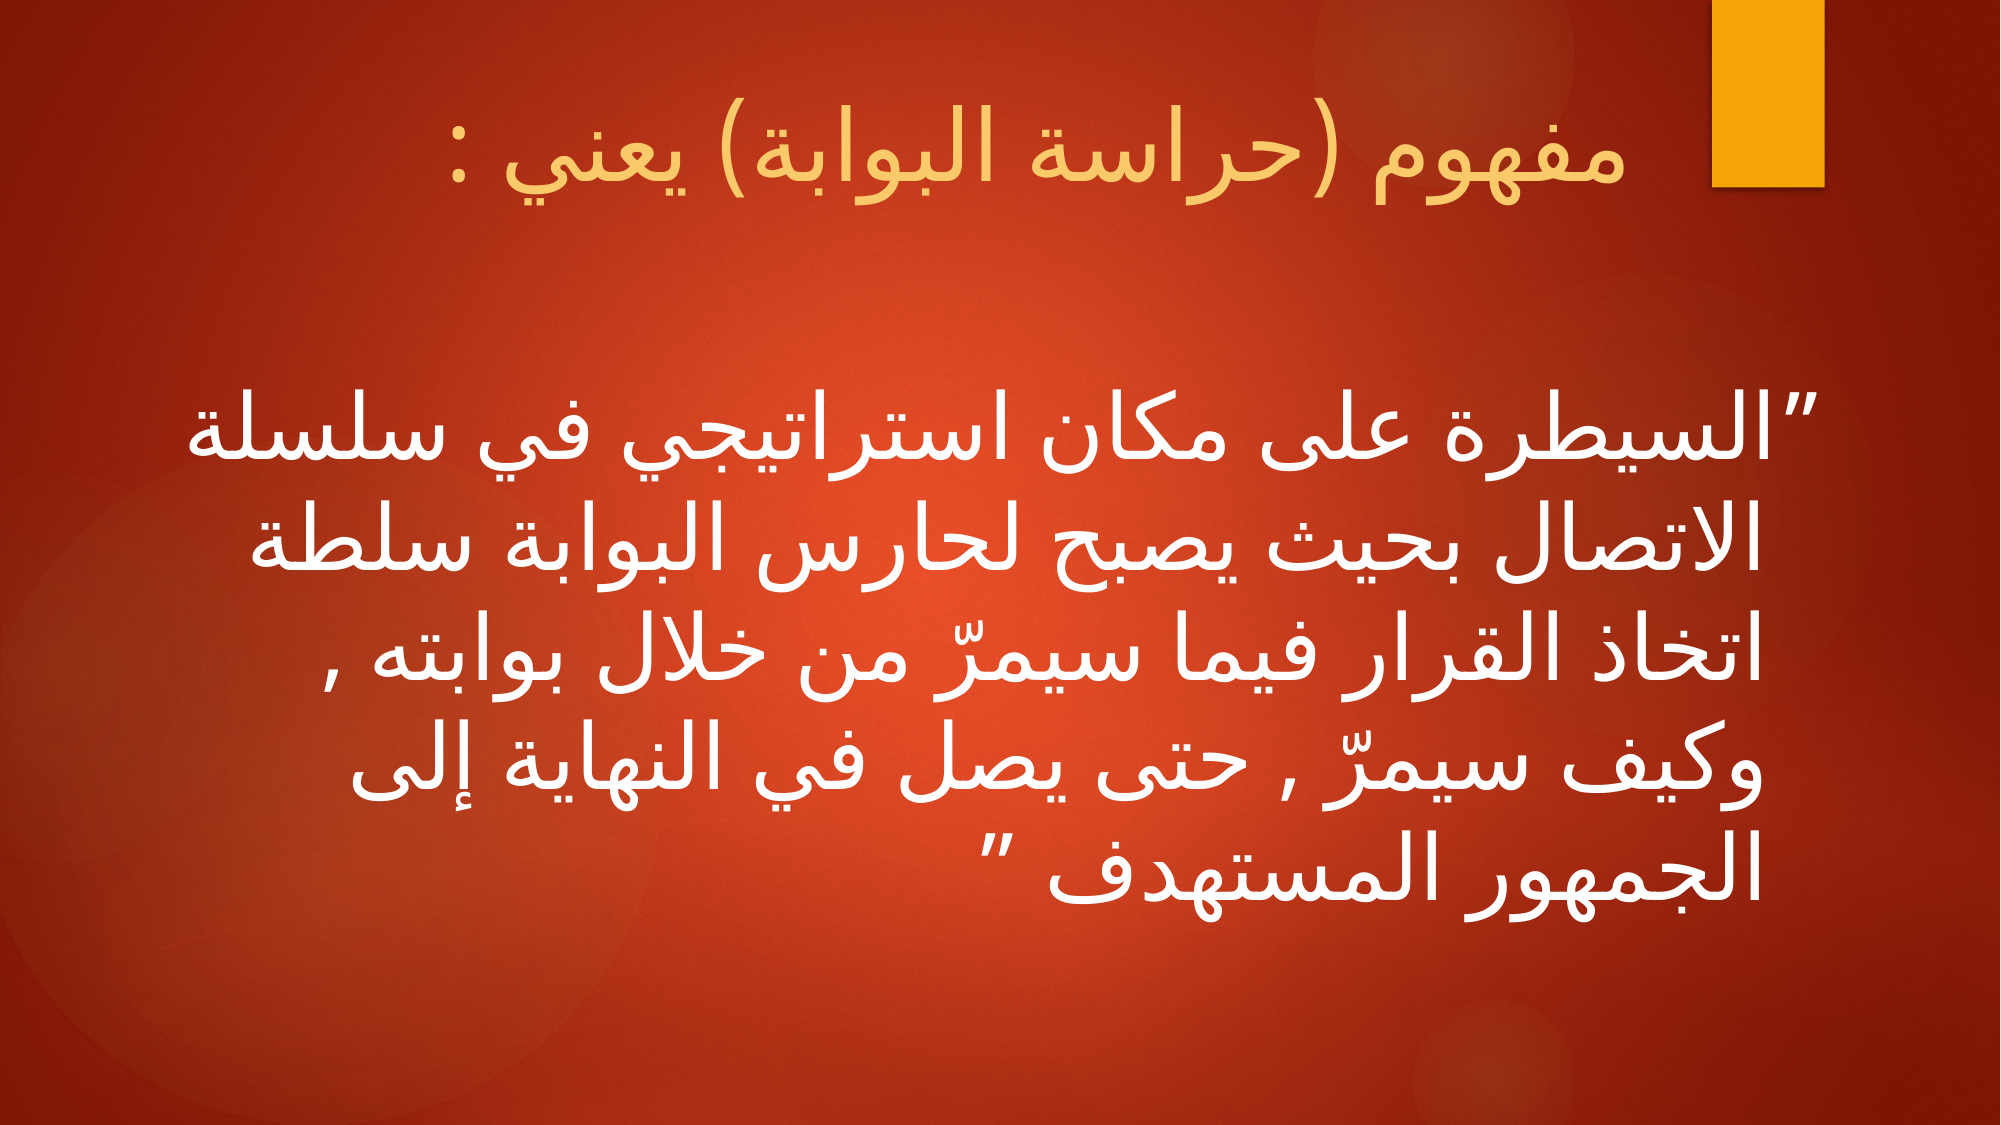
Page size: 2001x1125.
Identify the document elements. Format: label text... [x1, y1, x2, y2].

title مفهوم (حراسة البوابة) يعني : [106, 74, 1649, 304]
list ”السيطرة على مكان استراتيجي في سلسلة الاتصال بحيث يصبح لحارس البوابة سلطة اتخاذ القرار فيما سيمرّ من خلال بوابته , وكيف سيمرّ , حتى يصل في النهاية إلى الجمهور المستهدف ” [142, 360, 1841, 1049]
